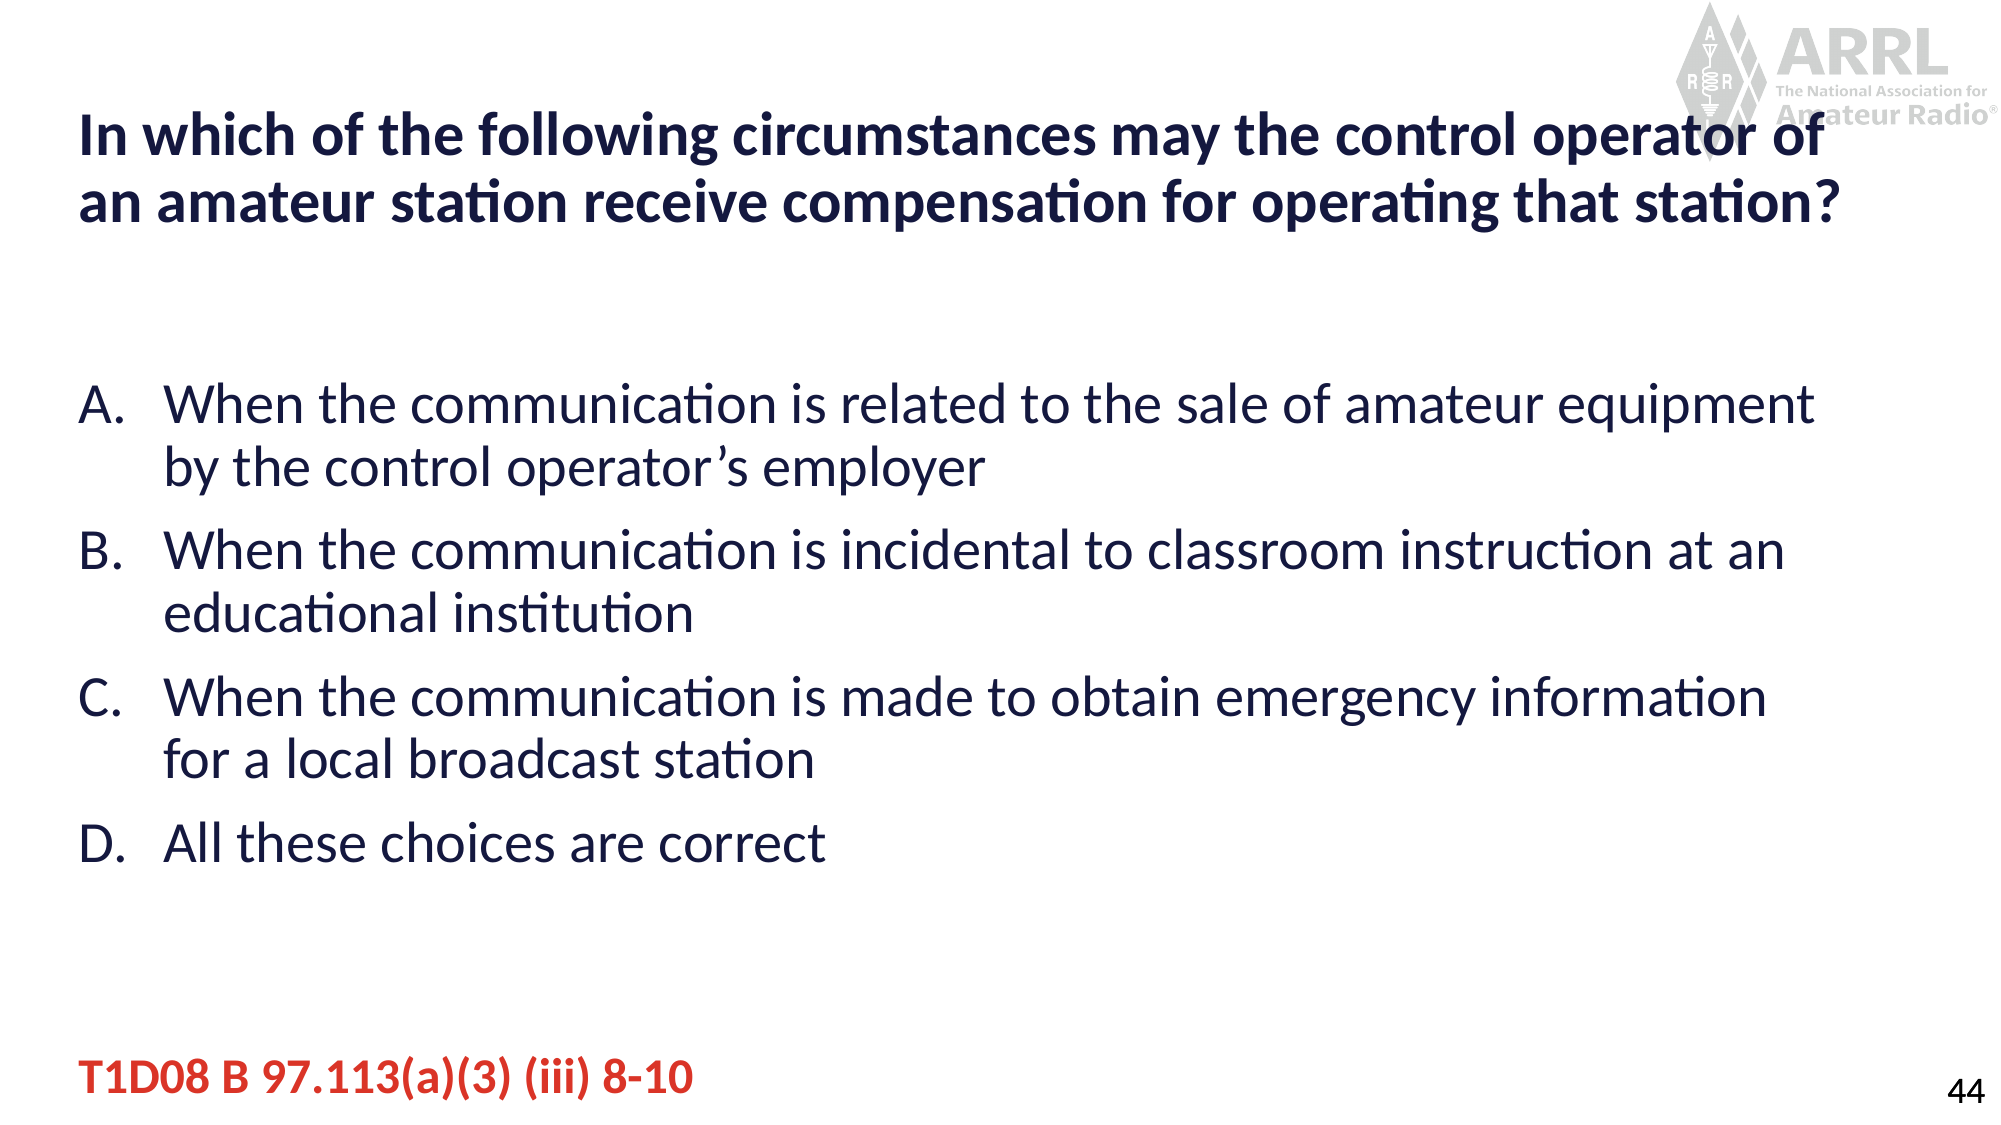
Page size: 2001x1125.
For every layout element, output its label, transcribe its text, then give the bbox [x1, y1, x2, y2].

list When the communication is related to the sale of amateur equipment by the control operator’s employer When the communication is incidental to classroom instruction at an educational institution When the communication is made to obtain emergency information for a local broadcast station All these choices are correct [63, 365, 1863, 989]
picture [1674, 0, 2000, 164]
title In which of the following circumstances may the control operator of an amateur station receive compensation for operating that station? [63, 59, 1863, 278]
text_box T1D08 B 97.113(a)(3) (iii) 8-10 [63, 1036, 921, 1112]
